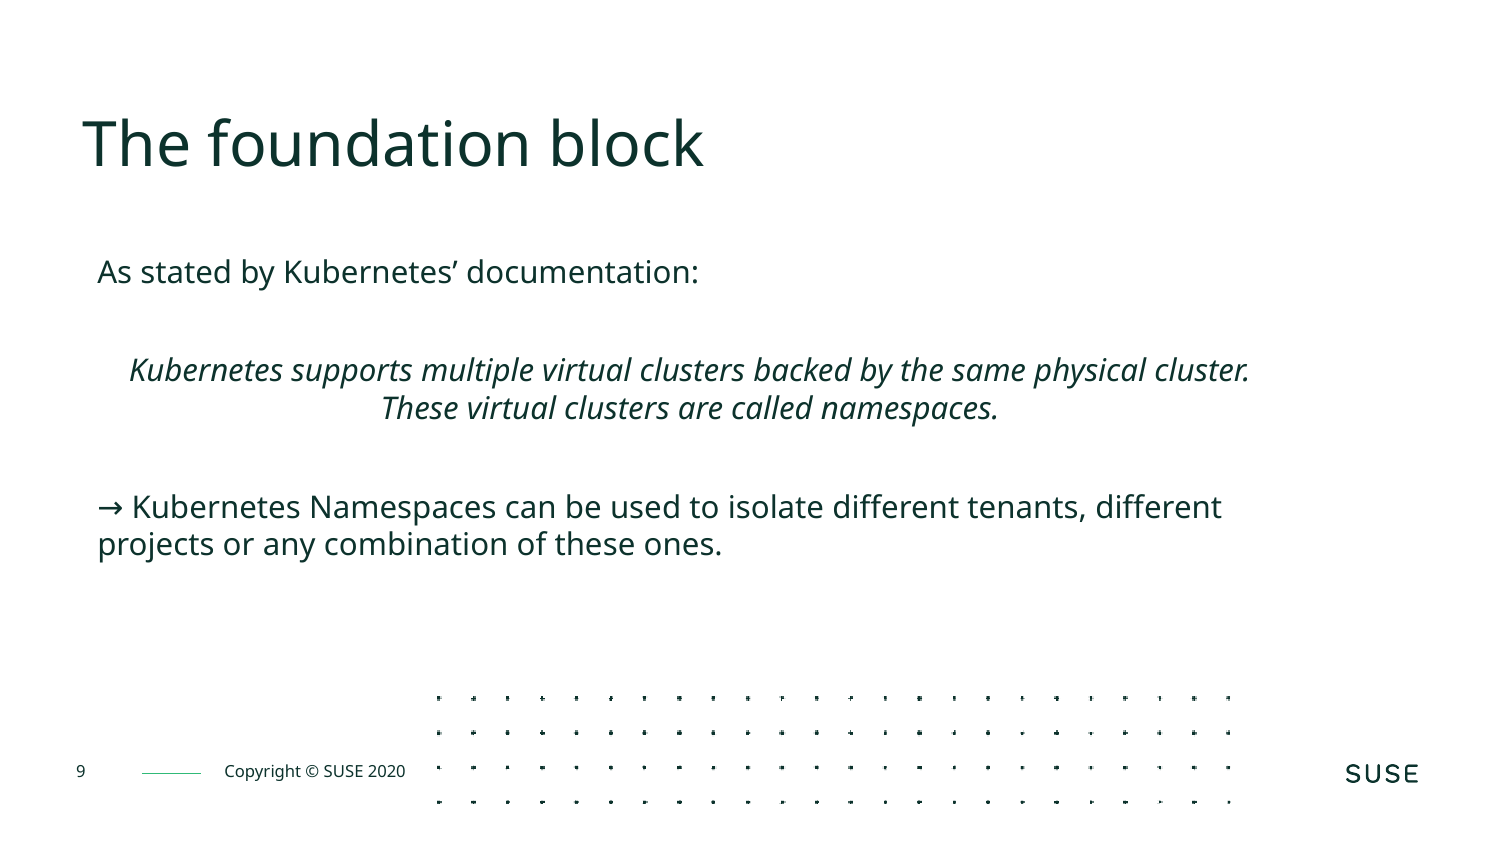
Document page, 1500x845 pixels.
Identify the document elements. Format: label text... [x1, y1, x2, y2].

text_box The foundation block [82, 103, 1453, 260]
picture [1346, 764, 1418, 783]
picture [437, 696, 1255, 815]
text_box As stated by Kubernetes’ documentation: Kubernetes supports multiple virtual clusters backed by the same physical cluster. These virtual clusters are called namespaces. → Kubernetes Namespaces can be used to isolate different tenants, different projects or any combination of these ones. [82, 244, 1299, 695]
